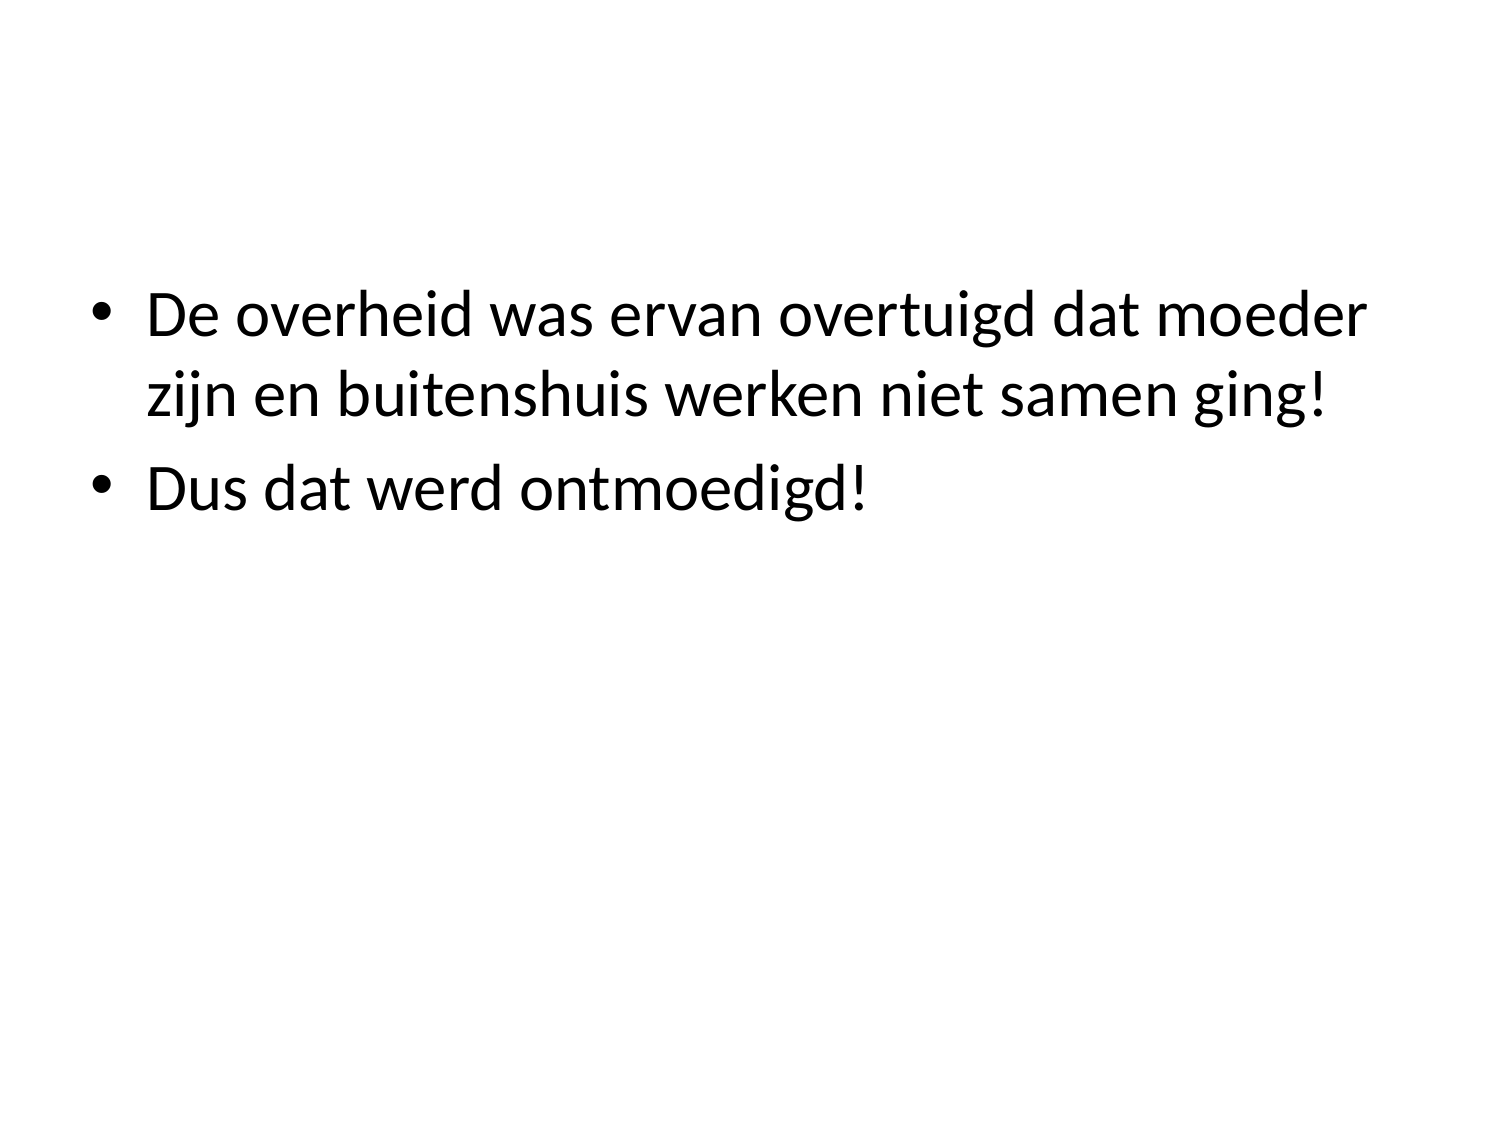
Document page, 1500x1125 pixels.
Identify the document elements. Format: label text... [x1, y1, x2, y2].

list De overheid was ervan overtuigd dat moeder zijn en buitenshuis werken niet samen ging! Dus dat werd ontmoedigd! [75, 262, 1425, 1005]
